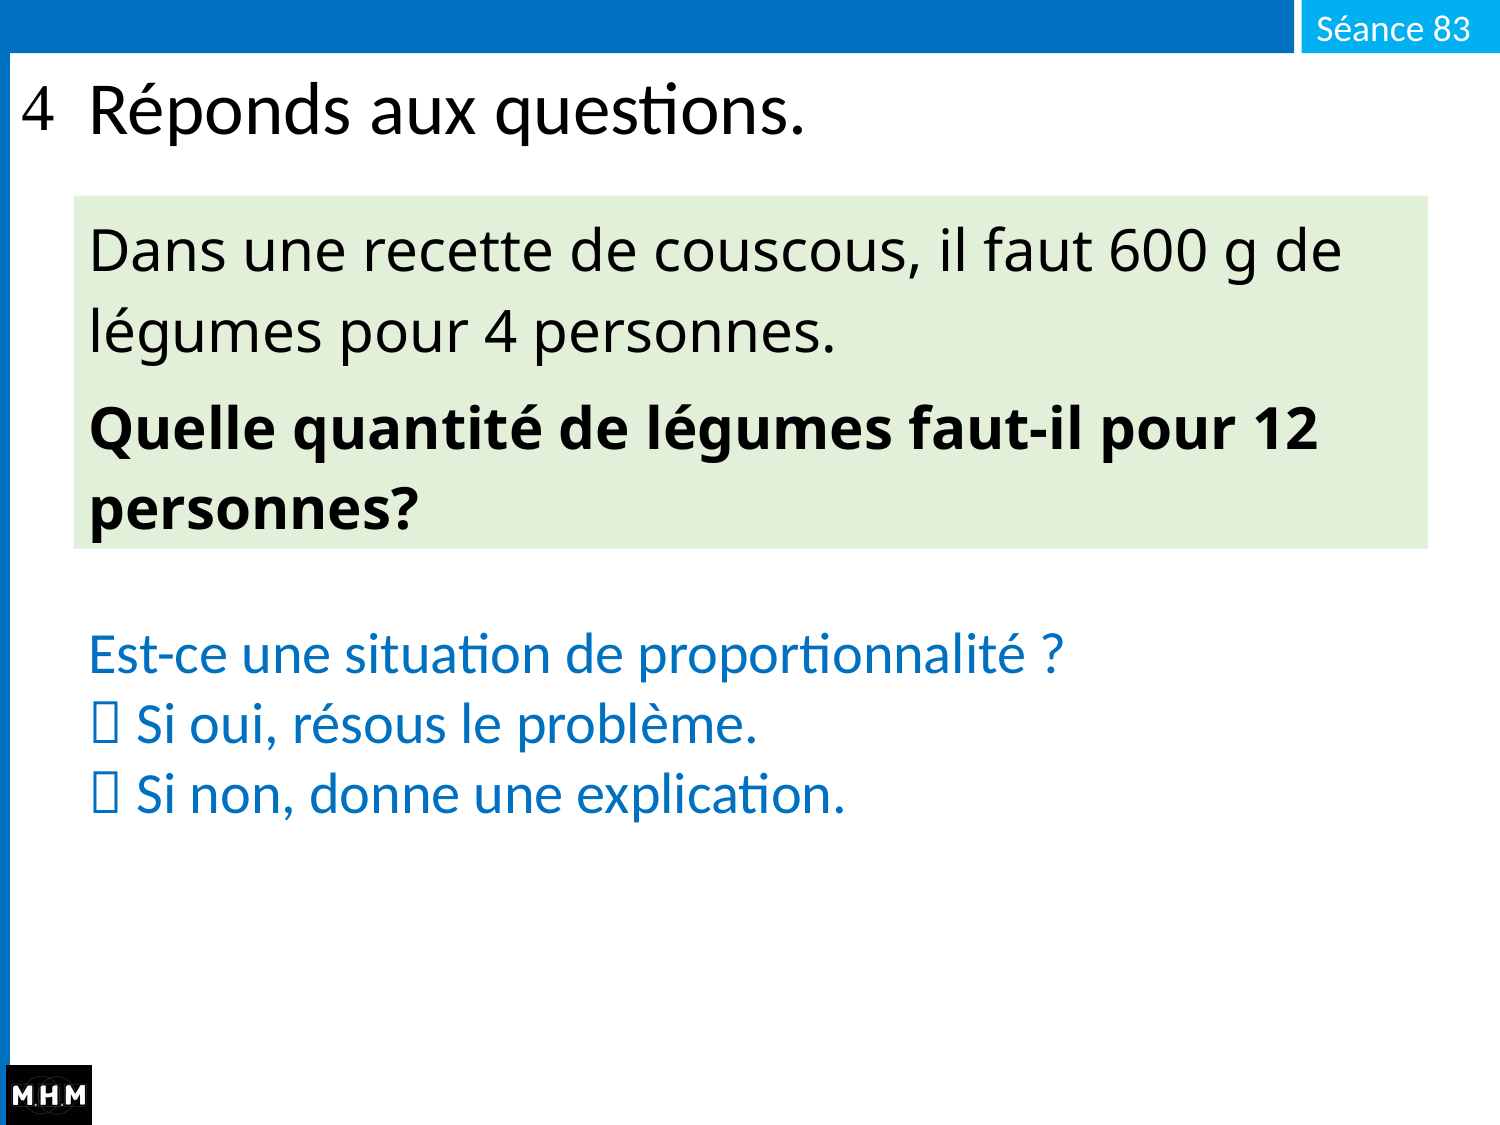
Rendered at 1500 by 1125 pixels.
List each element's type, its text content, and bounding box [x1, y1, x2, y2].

picture [6, 1065, 92, 1125]
title Réponds aux questions. [73, 42, 1368, 167]
text_box Dans une recette de couscous, il faut 600 g de légumes pour 4 personnes. Quelle quantité de légumes faut-il pour 12 personnes? [73, 195, 1429, 549]
text_box Est-ce une situation de proportionnalité ?  Si oui, résous le problème.  Si non, donne une explication. [73, 577, 1368, 863]
